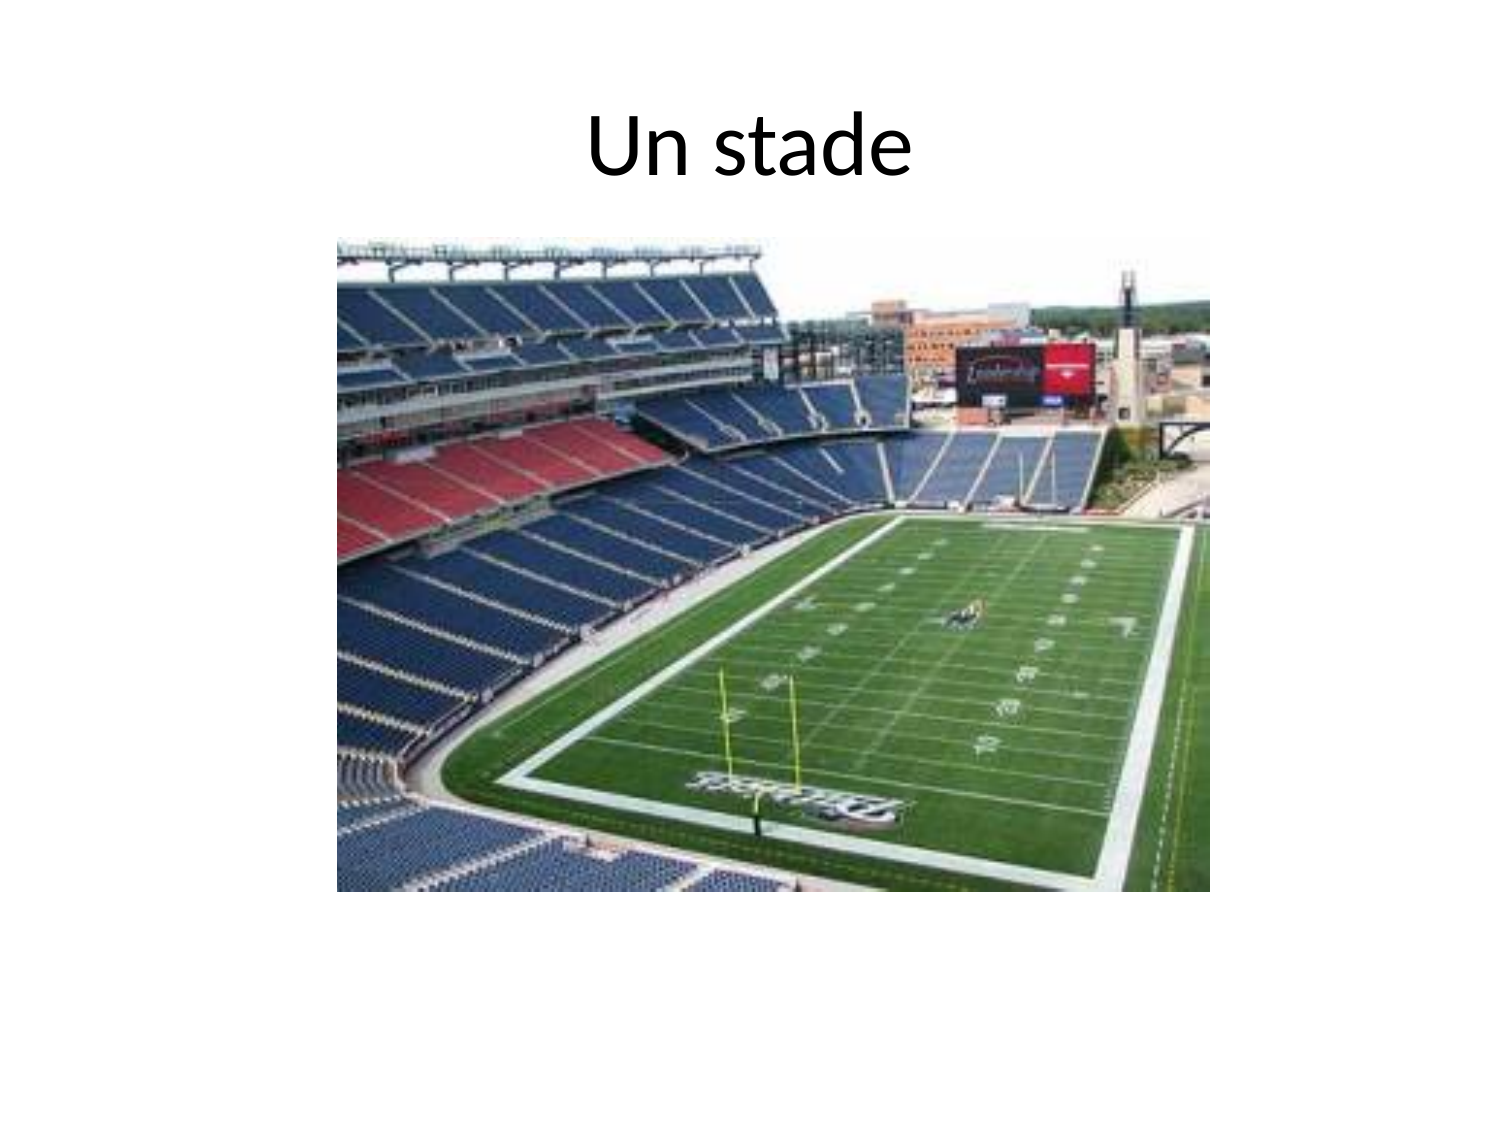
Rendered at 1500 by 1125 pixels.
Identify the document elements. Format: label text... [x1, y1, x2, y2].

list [337, 237, 1210, 892]
title Un stade [75, 45, 1425, 233]
